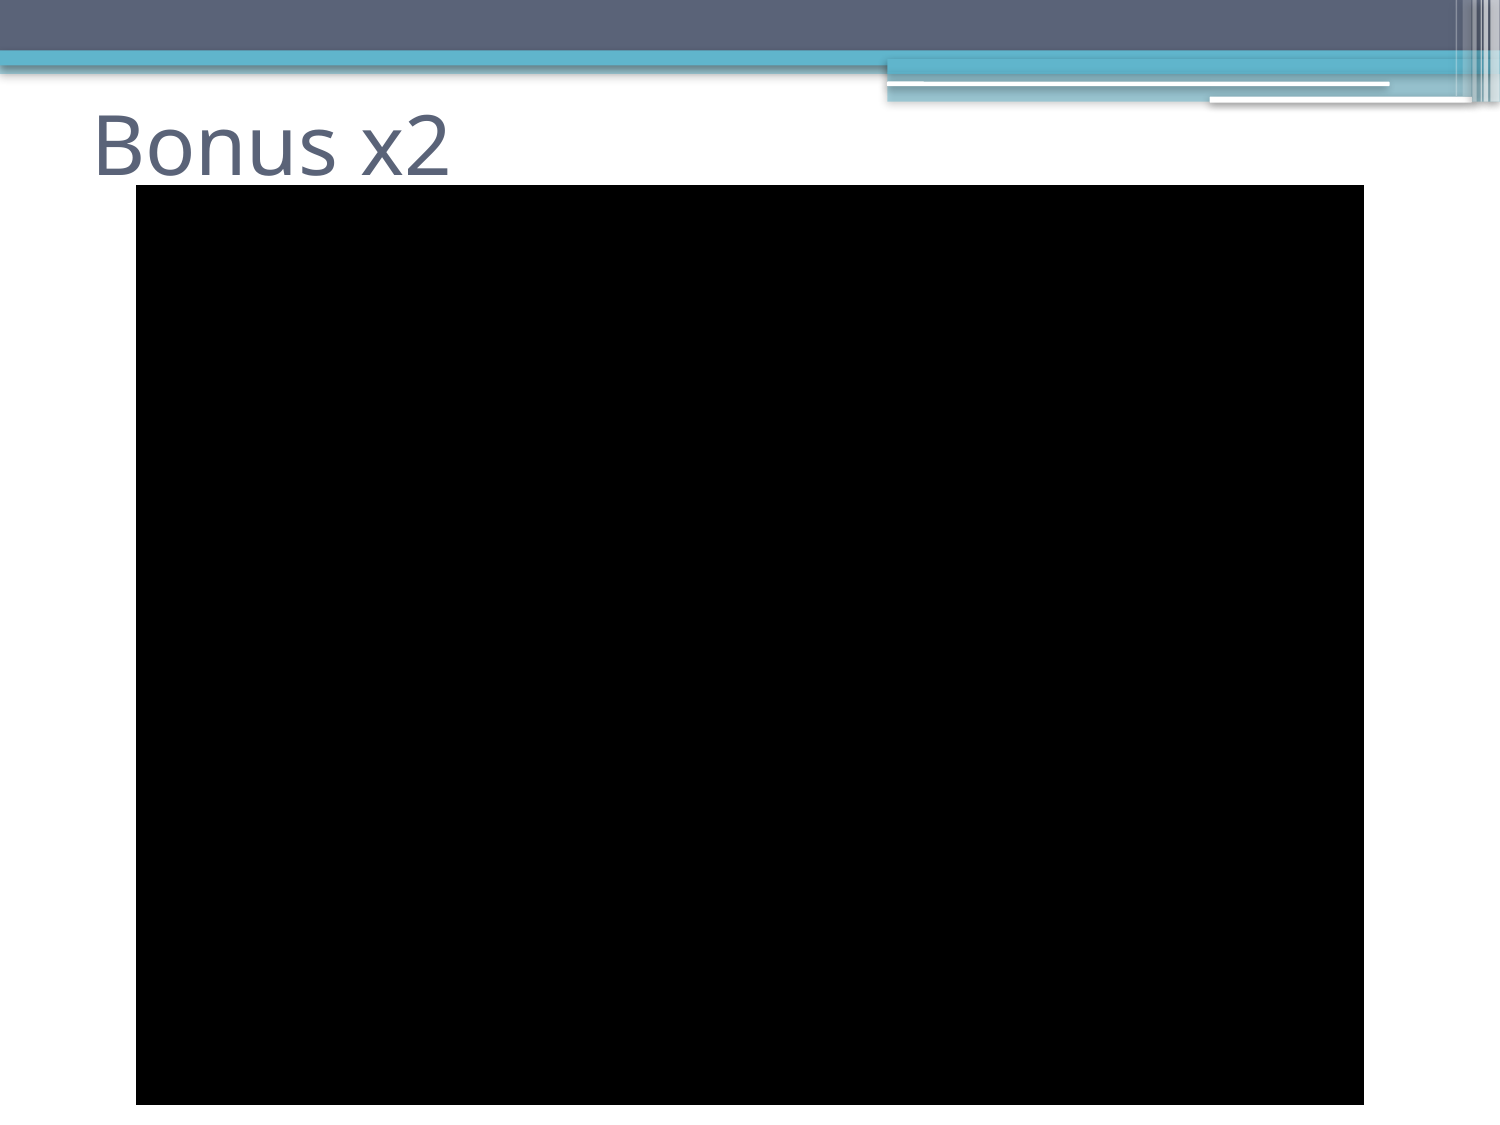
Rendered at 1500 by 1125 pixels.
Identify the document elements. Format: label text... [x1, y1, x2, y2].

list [135, 184, 1365, 1107]
title Bonus x2 [76, 54, 1427, 230]
